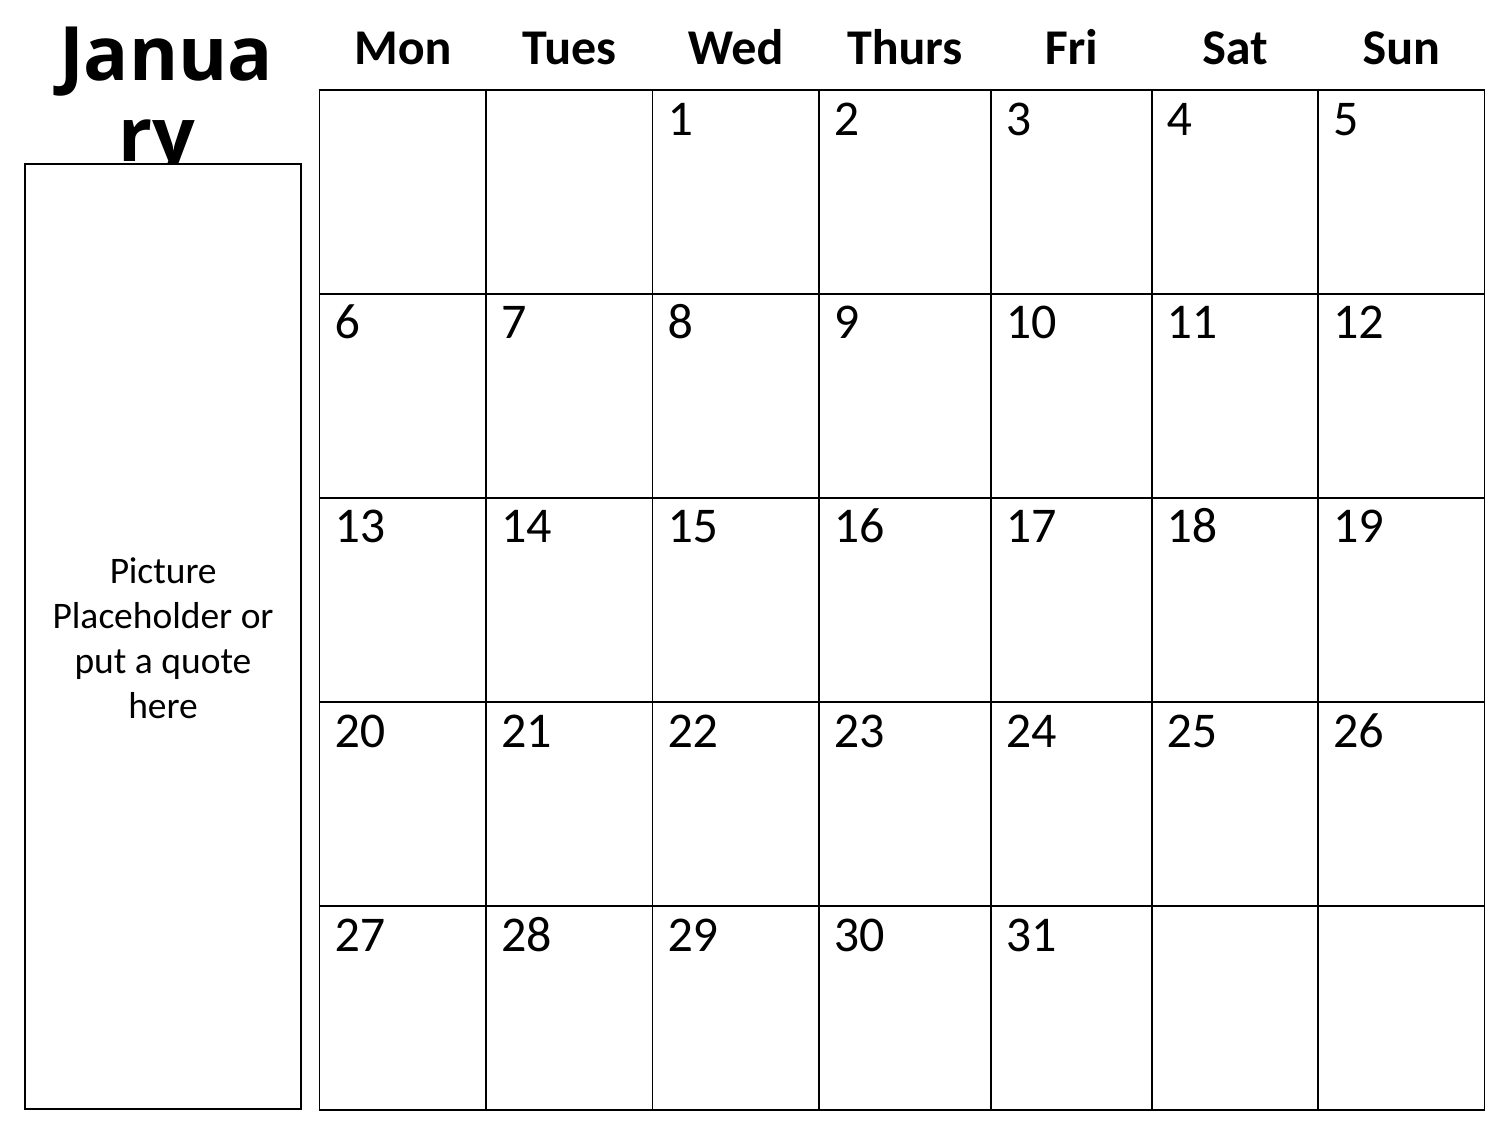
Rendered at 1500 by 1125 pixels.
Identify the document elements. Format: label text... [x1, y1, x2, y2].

table_cell 17 [992, 499, 1151, 701]
table_cell 7 [487, 295, 652, 497]
table_cell 6 [320, 295, 485, 497]
title January [29, 34, 303, 160]
table_cell 31 [992, 907, 1151, 1109]
table_header Wed [652, 15, 819, 89]
table_cell 15 [653, 499, 818, 701]
table_cell 25 [1153, 703, 1317, 905]
text_box Picture Placeholder or put a quote here [24, 163, 302, 1110]
table_cell 16 [820, 499, 990, 701]
table_cell 10 [992, 295, 1151, 497]
table_cell 29 [653, 907, 818, 1109]
table_cell 12 [1319, 295, 1484, 497]
table_cell [1153, 907, 1317, 1109]
table_cell 27 [320, 907, 485, 1109]
table_cell 13 [320, 499, 485, 701]
table_cell 22 [653, 703, 818, 905]
table_cell 3 [992, 91, 1151, 293]
table_cell [320, 91, 485, 293]
table_cell 18 [1153, 499, 1317, 701]
table_cell 30 [820, 907, 990, 1109]
table_cell 11 [1153, 295, 1317, 497]
table_header Tues [486, 15, 652, 89]
table_cell 24 [992, 703, 1151, 905]
table_cell 23 [820, 703, 990, 905]
table_cell [1319, 907, 1484, 1109]
table_header Thurs [819, 15, 991, 89]
table_cell 4 [1153, 91, 1317, 293]
table_cell 5 [1319, 91, 1484, 293]
table_header Sat [1152, 15, 1318, 89]
table_cell 2 [820, 91, 990, 293]
table_cell 1 [653, 91, 818, 293]
table_cell [487, 91, 652, 293]
table_cell 8 [653, 295, 818, 497]
table_cell 9 [820, 295, 990, 497]
table_cell 19 [1319, 499, 1484, 701]
table_header Sun [1318, 15, 1484, 89]
table_cell 21 [487, 703, 652, 905]
table_header Fri [991, 15, 1152, 89]
table_cell 14 [487, 499, 652, 701]
table_cell 28 [487, 907, 652, 1109]
table_cell 20 [320, 703, 485, 905]
table_cell 26 [1319, 703, 1484, 905]
table_header Mon [320, 15, 486, 89]
